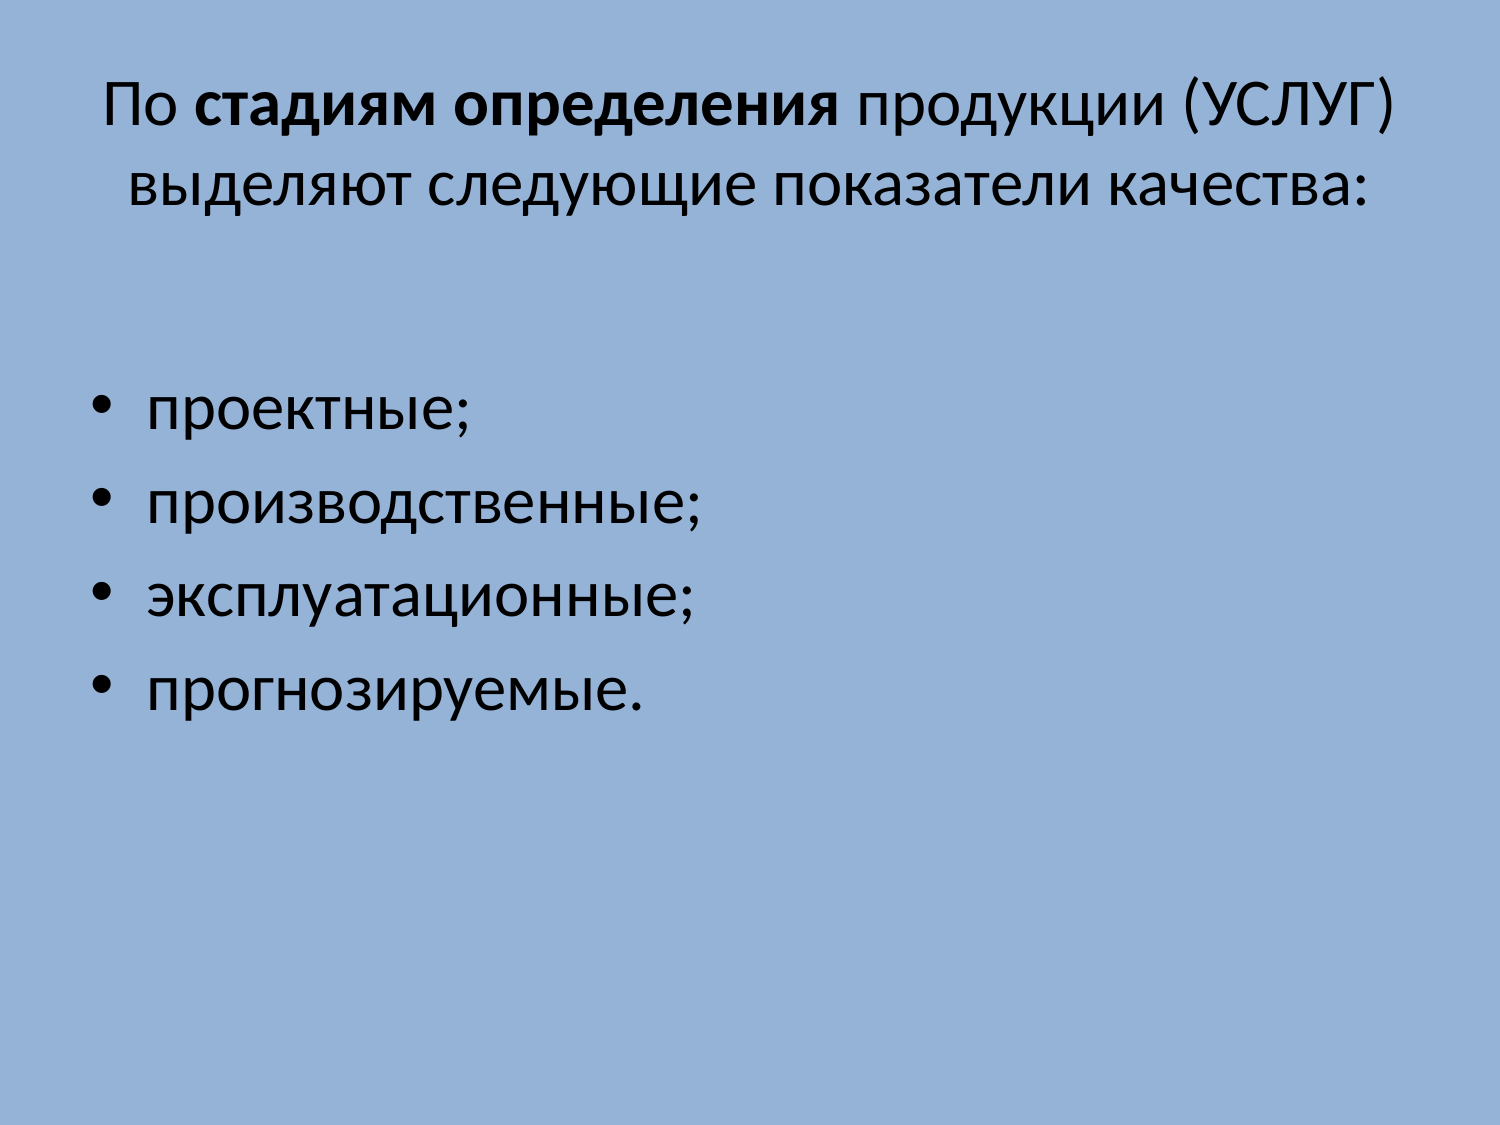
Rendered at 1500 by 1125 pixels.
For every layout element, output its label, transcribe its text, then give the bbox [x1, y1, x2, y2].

list проектные; производственные; эксплуатационные; прогнозируемые. [75, 262, 1425, 1005]
title По стадиям определения продукции (УСЛУГ) выделяют следующие показатели качества: [75, 45, 1425, 233]
